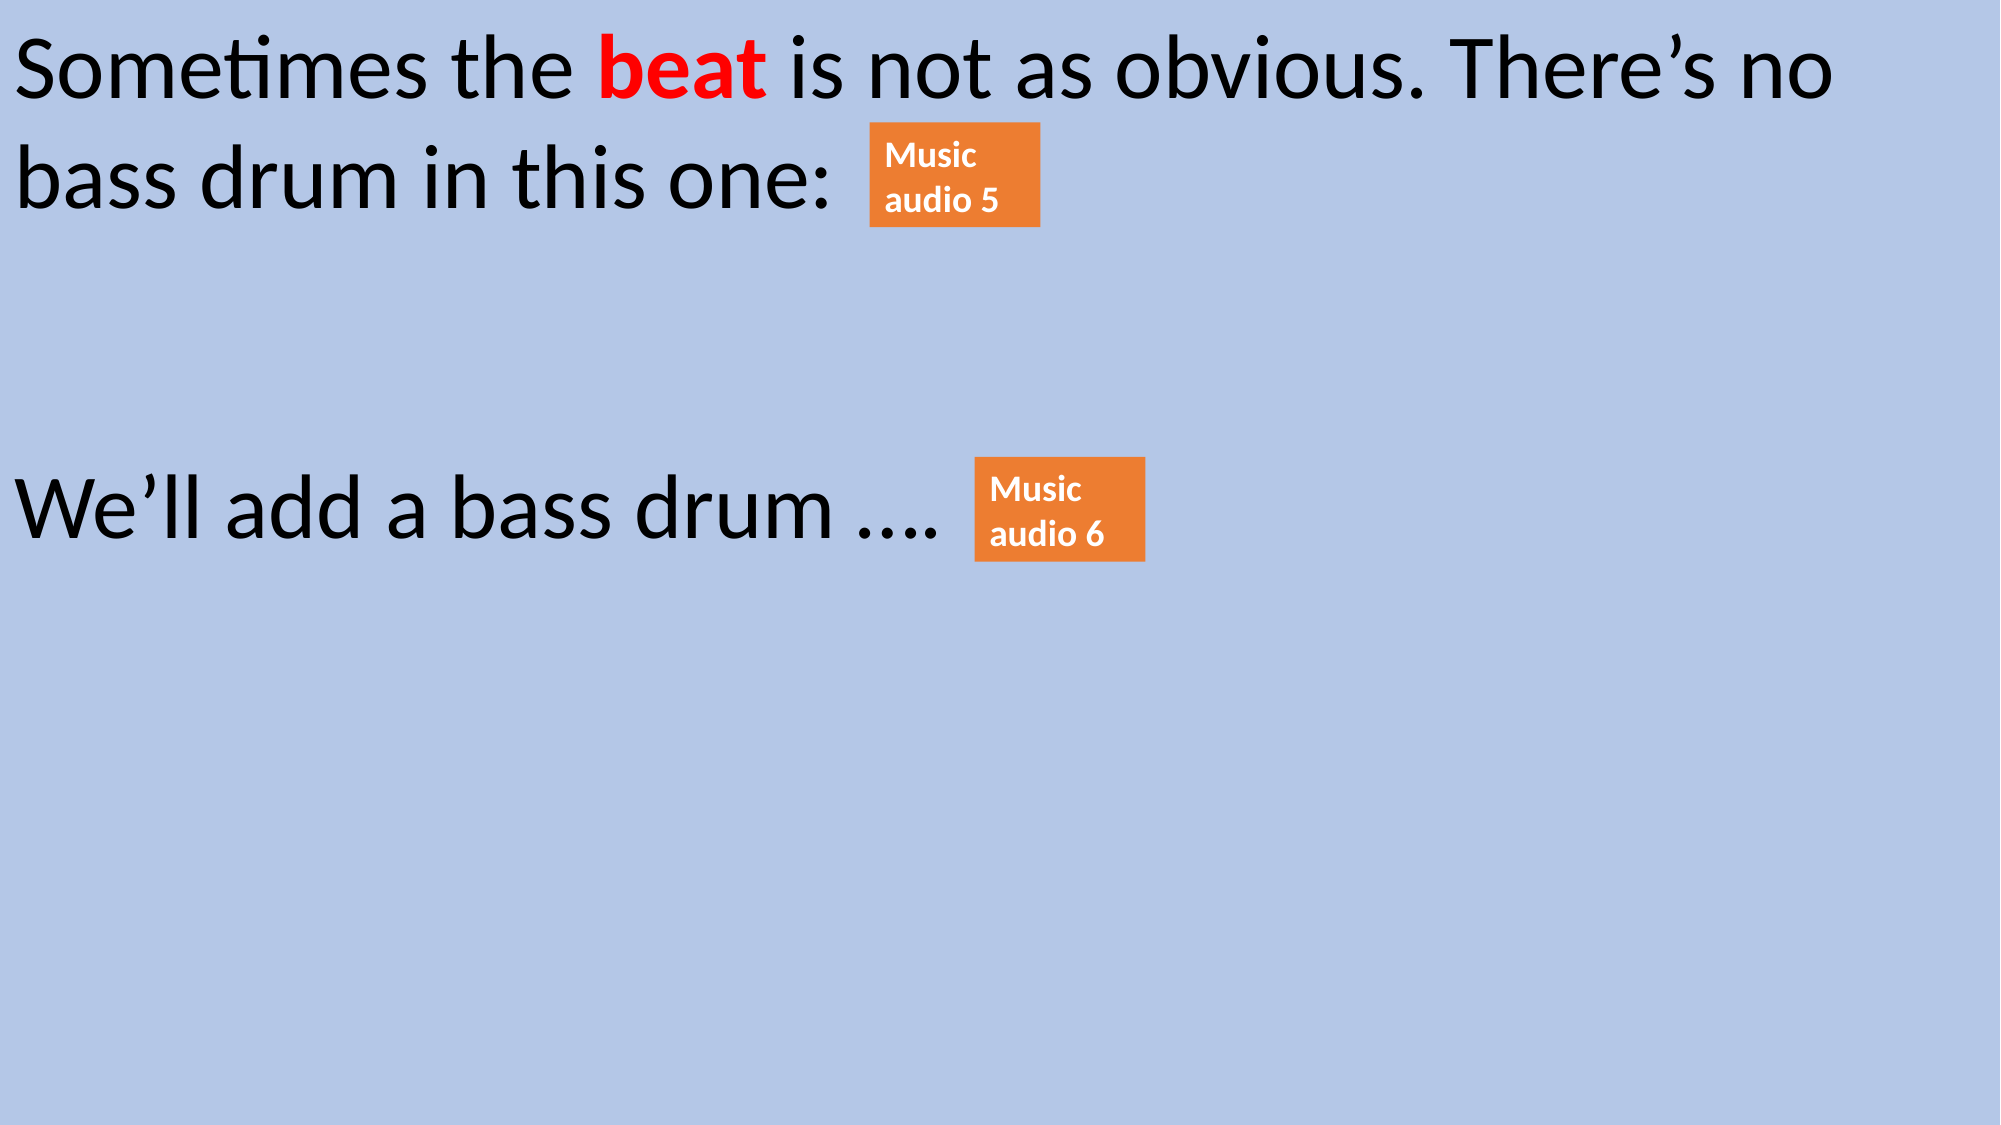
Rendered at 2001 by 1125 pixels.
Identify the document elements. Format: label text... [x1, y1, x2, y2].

text_box Sometimes the beat is not as obvious. There’s no bass drum in this one: We’ll add a bass drum …. [0, 0, 2000, 675]
text_box Music audio 6 [974, 456, 1146, 562]
text_box Music audio 5 [869, 122, 1041, 228]
